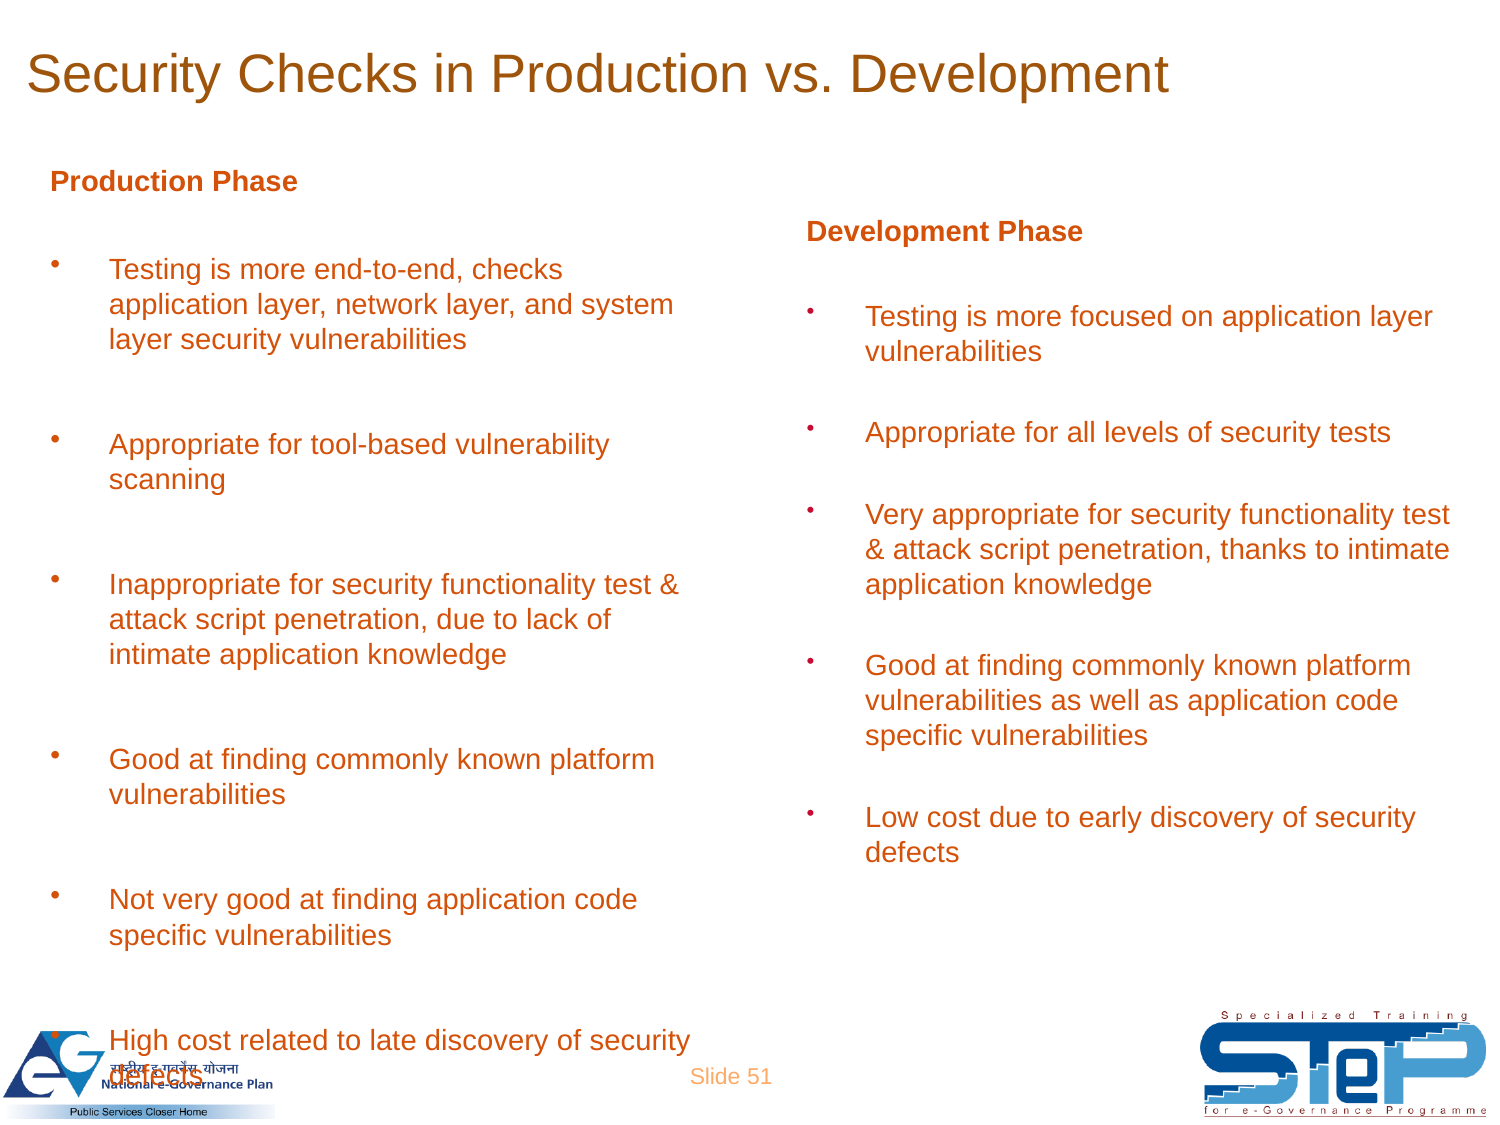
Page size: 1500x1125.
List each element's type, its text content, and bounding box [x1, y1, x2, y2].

picture [1200, 1011, 1486, 1117]
text_box Development Phase Testing is more focused on application layer vulnerabilities Appropriate for all levels of security tests Very appropriate for security functionality test & attack script penetration, thanks to intimate application knowledge Good at finding commonly known platform vulnerabilities as well as application code specific vulnerabilities Low cost due to early discovery of security defects [806, 212, 1463, 982]
title Security Checks in Production vs. Development [26, 38, 1472, 163]
picture [2, 1031, 275, 1119]
list Production Phase Testing is more end-to-end, checks application layer, network layer, and system layer security vulnerabilities Appropriate for tool-based vulnerability scanning Inappropriate for security functionality test & attack script penetration, due to lack of intimate application knowledge Good at finding commonly known platform vulnerabilities Not very good at finding application code specific vulnerabilities High cost related to late discovery of security defects [49, 162, 707, 1026]
